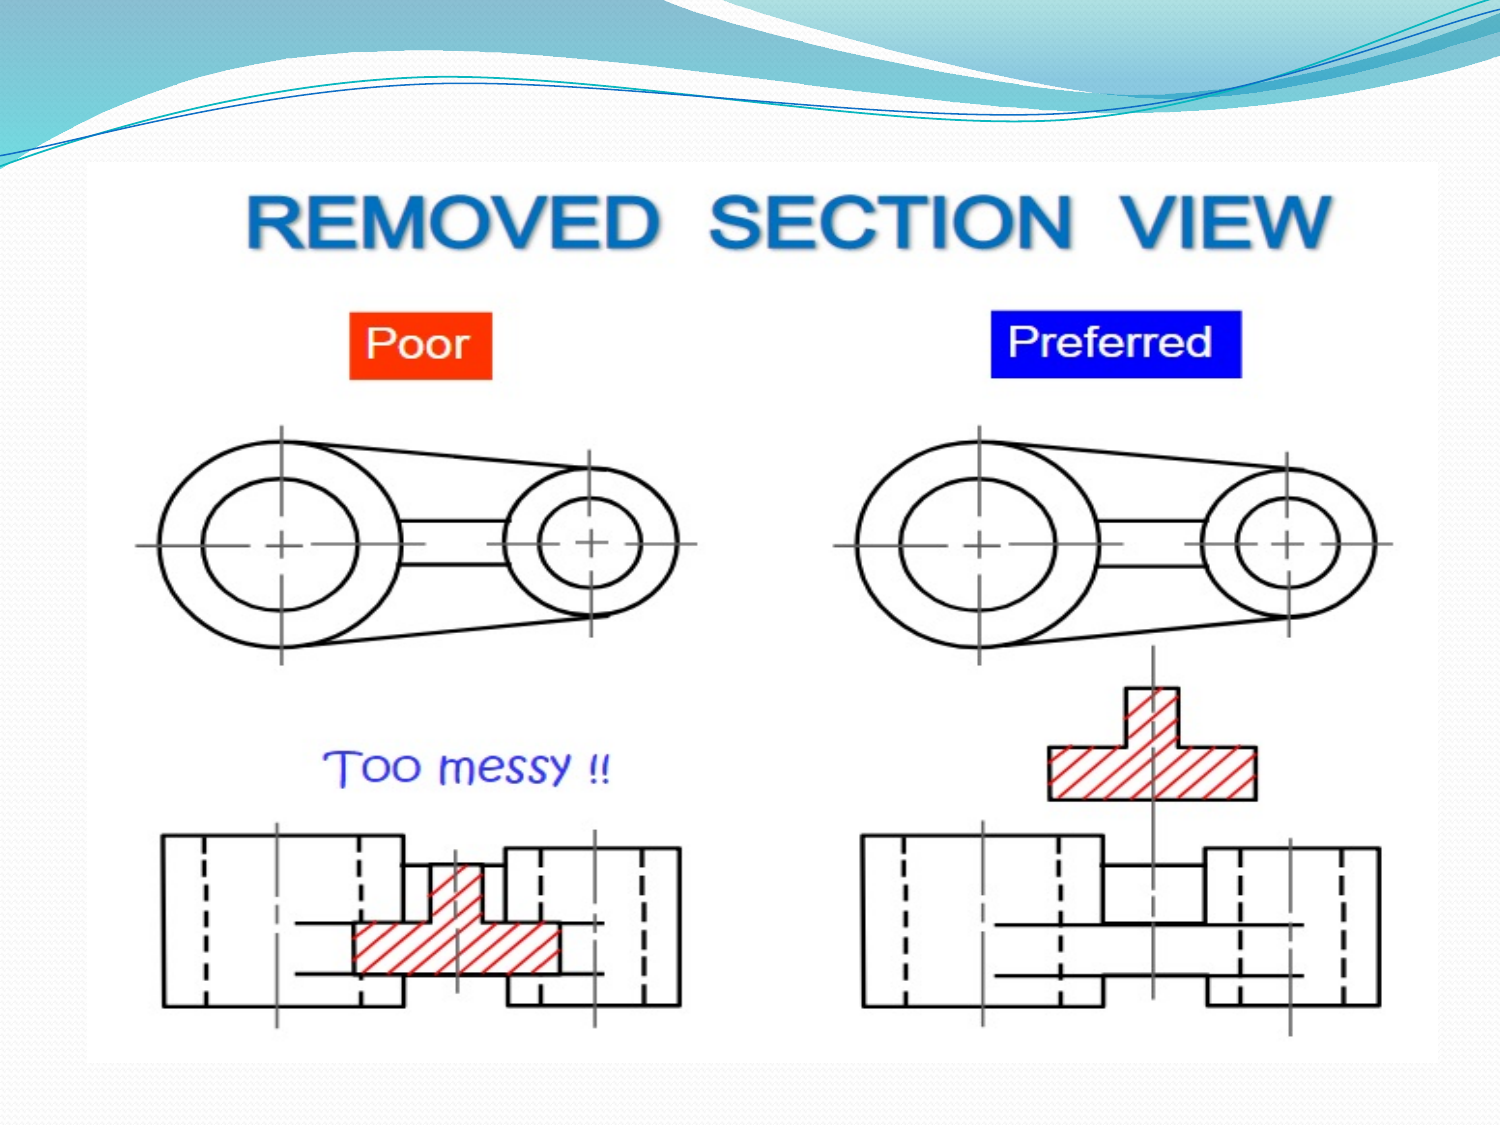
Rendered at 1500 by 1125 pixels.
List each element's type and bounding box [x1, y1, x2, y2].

picture [87, 162, 1438, 1063]
